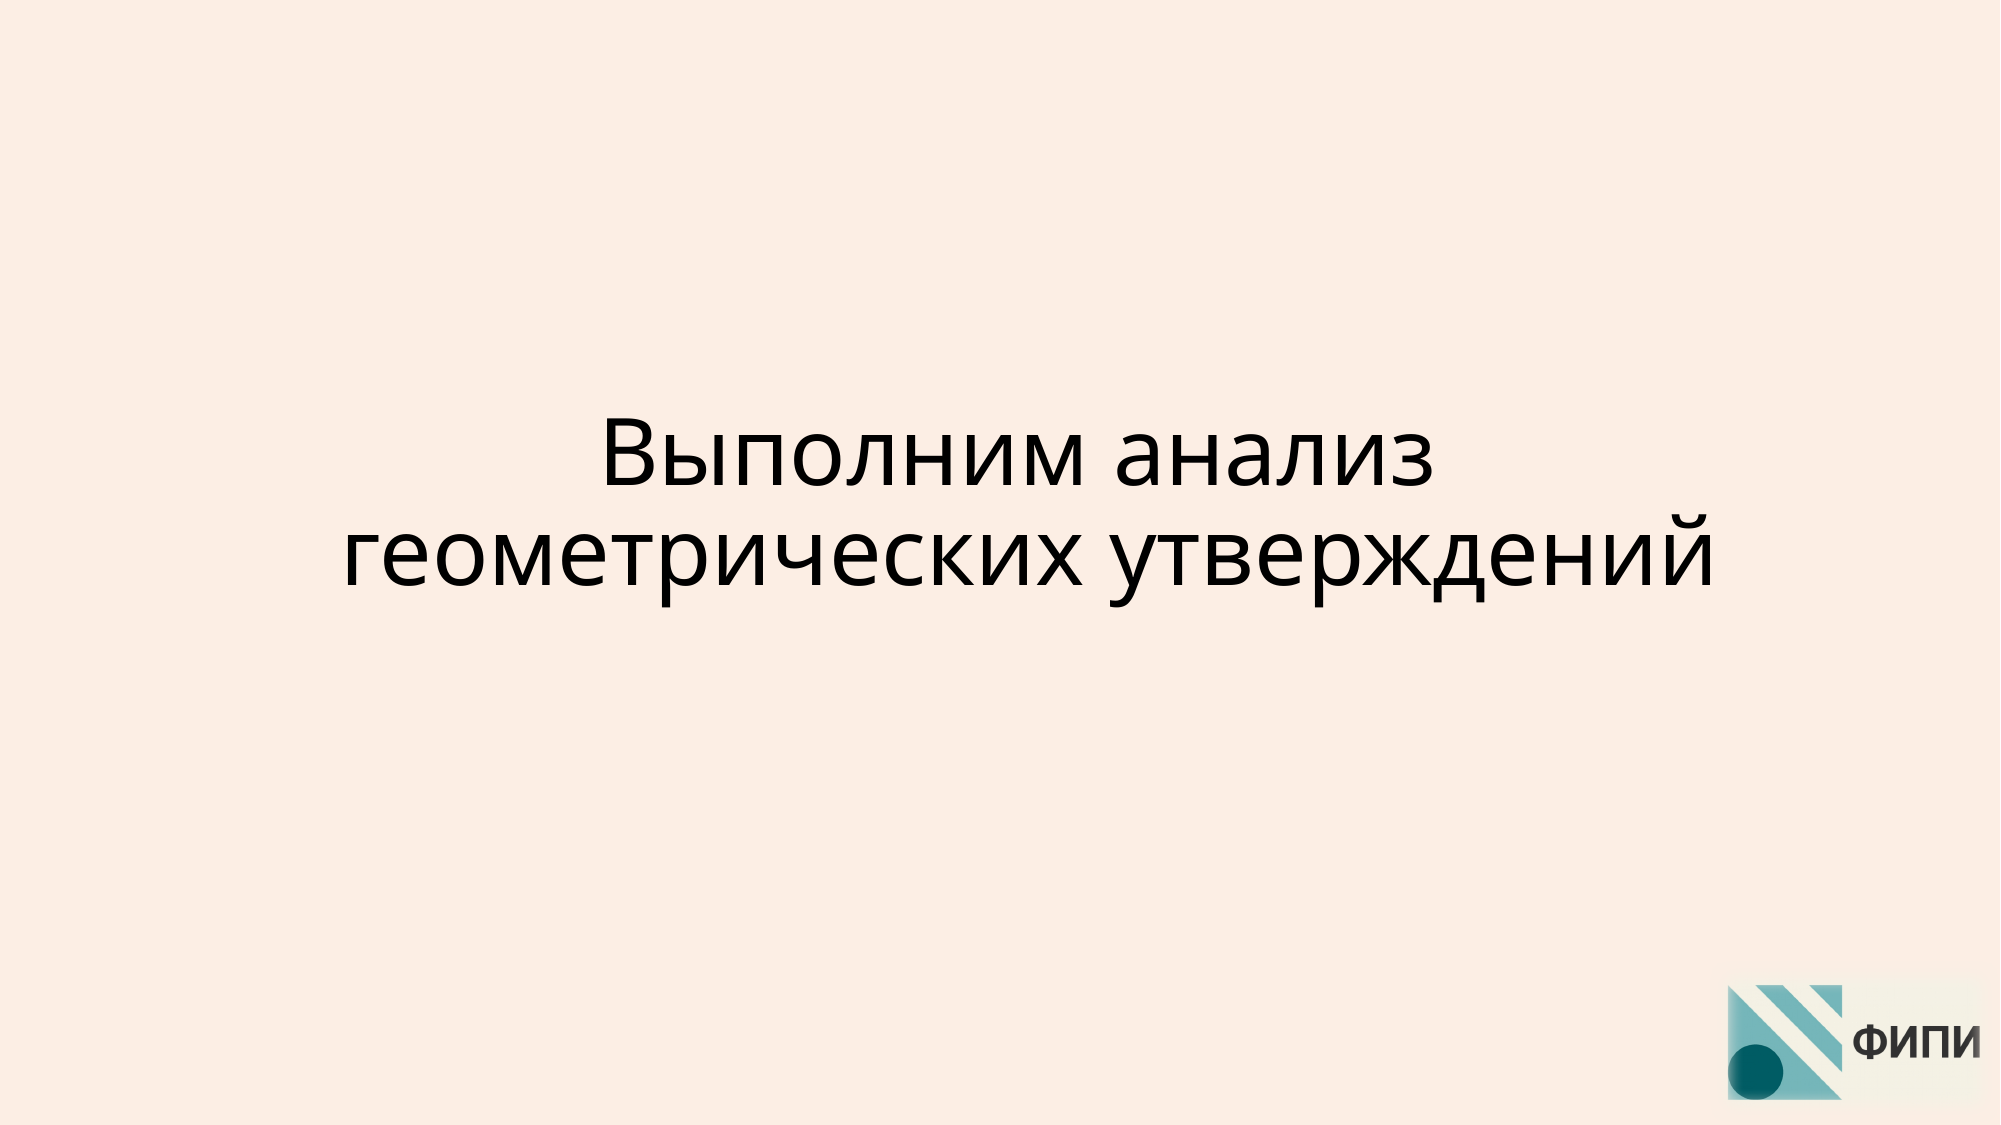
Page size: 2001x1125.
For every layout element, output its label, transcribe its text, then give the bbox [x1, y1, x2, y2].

title Выполним анализ геометрических утверждений [167, 396, 1893, 614]
picture [1708, 959, 2000, 1124]
